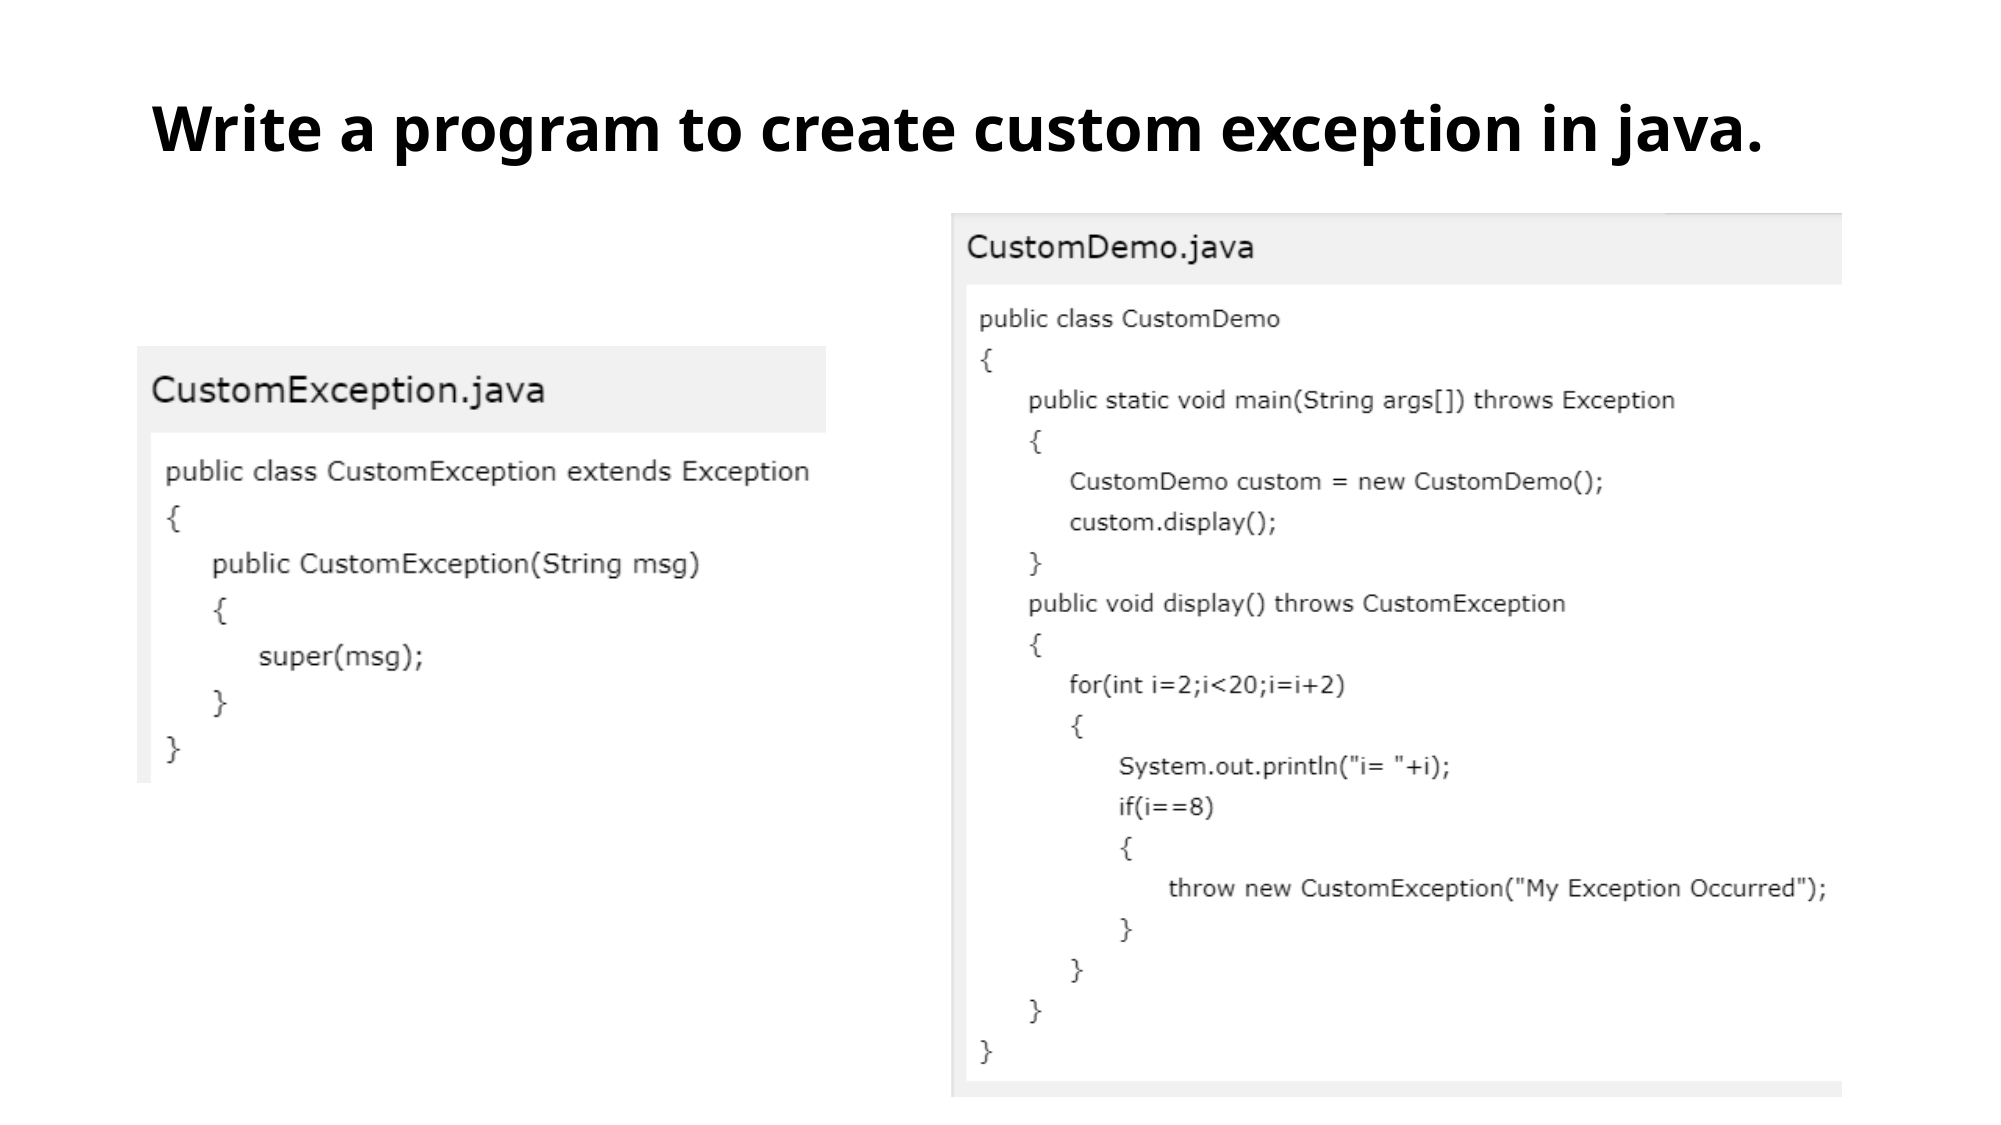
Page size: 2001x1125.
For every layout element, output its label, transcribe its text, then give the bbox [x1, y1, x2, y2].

picture [137, 346, 826, 783]
picture [951, 213, 1842, 1097]
title Write a program to create custom exception in java. [137, 59, 1863, 278]
